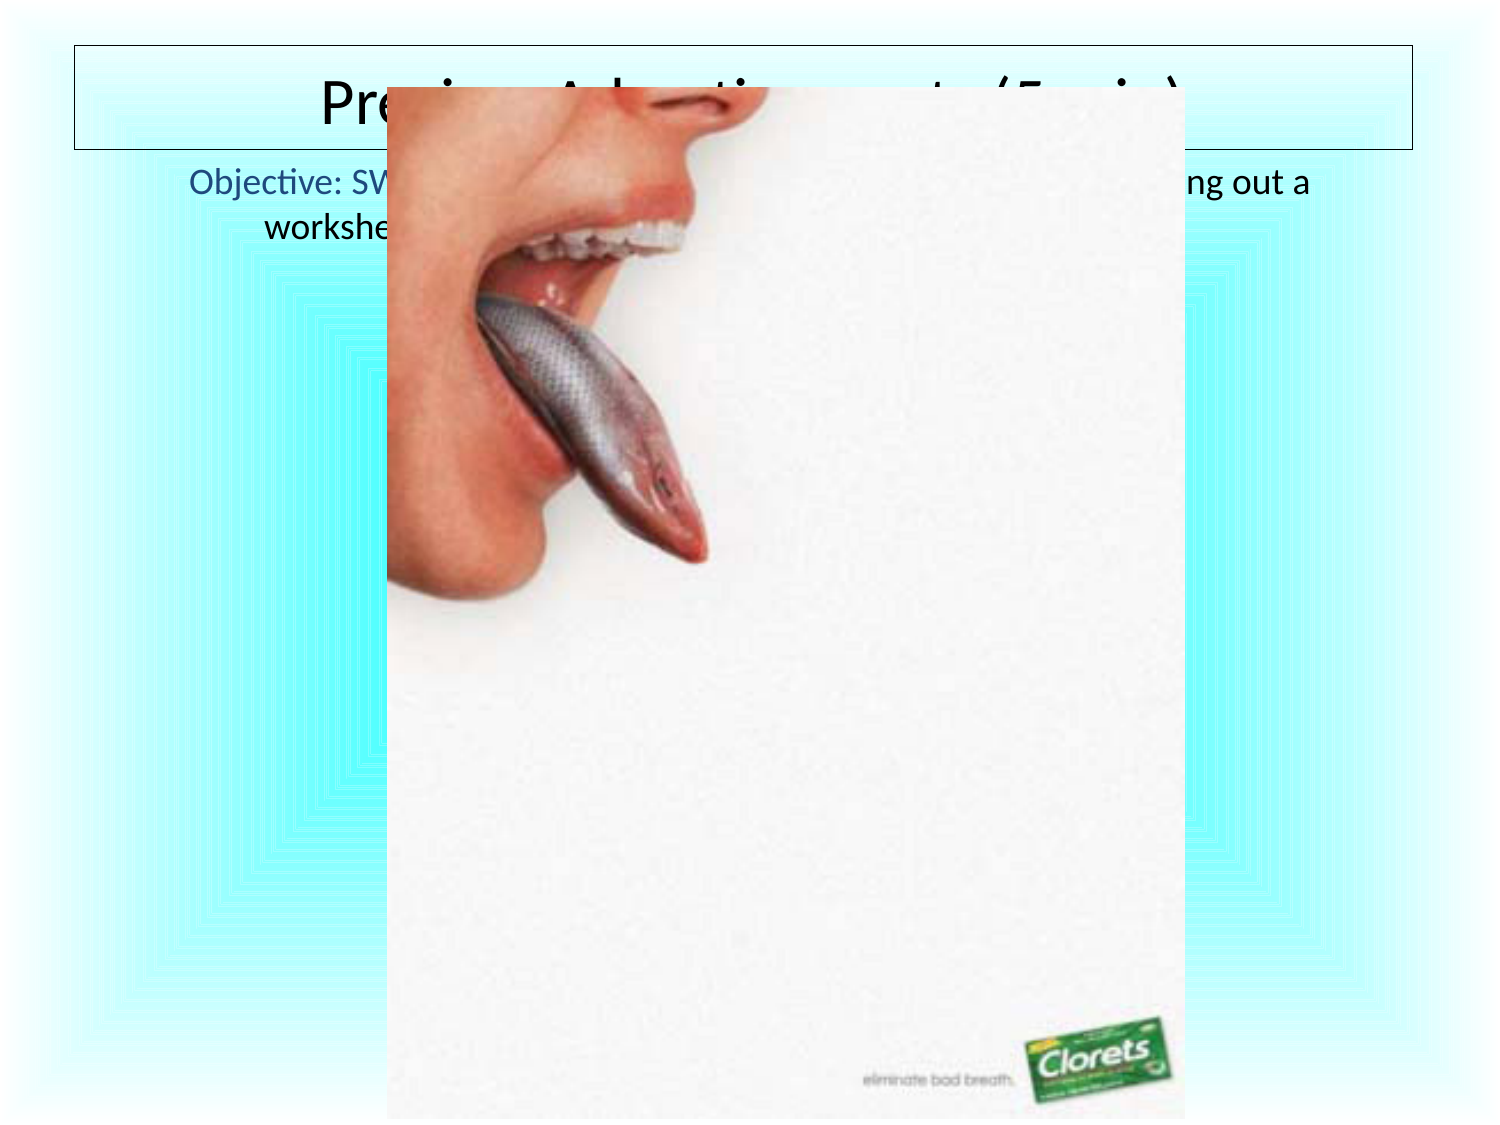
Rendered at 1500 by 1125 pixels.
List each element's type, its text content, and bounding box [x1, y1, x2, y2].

text_box Objective: SWBAT: Determine the target audience for an ad by filling out a worksheet [70, 149, 382, 255]
text_box Preview Advertisements (5 min) [74, 45, 1413, 149]
picture [387, 87, 1186, 1120]
text_box Objective: SWBAT: Determine the target audience for an ad by filling out a worksheet [1190, 149, 1413, 255]
